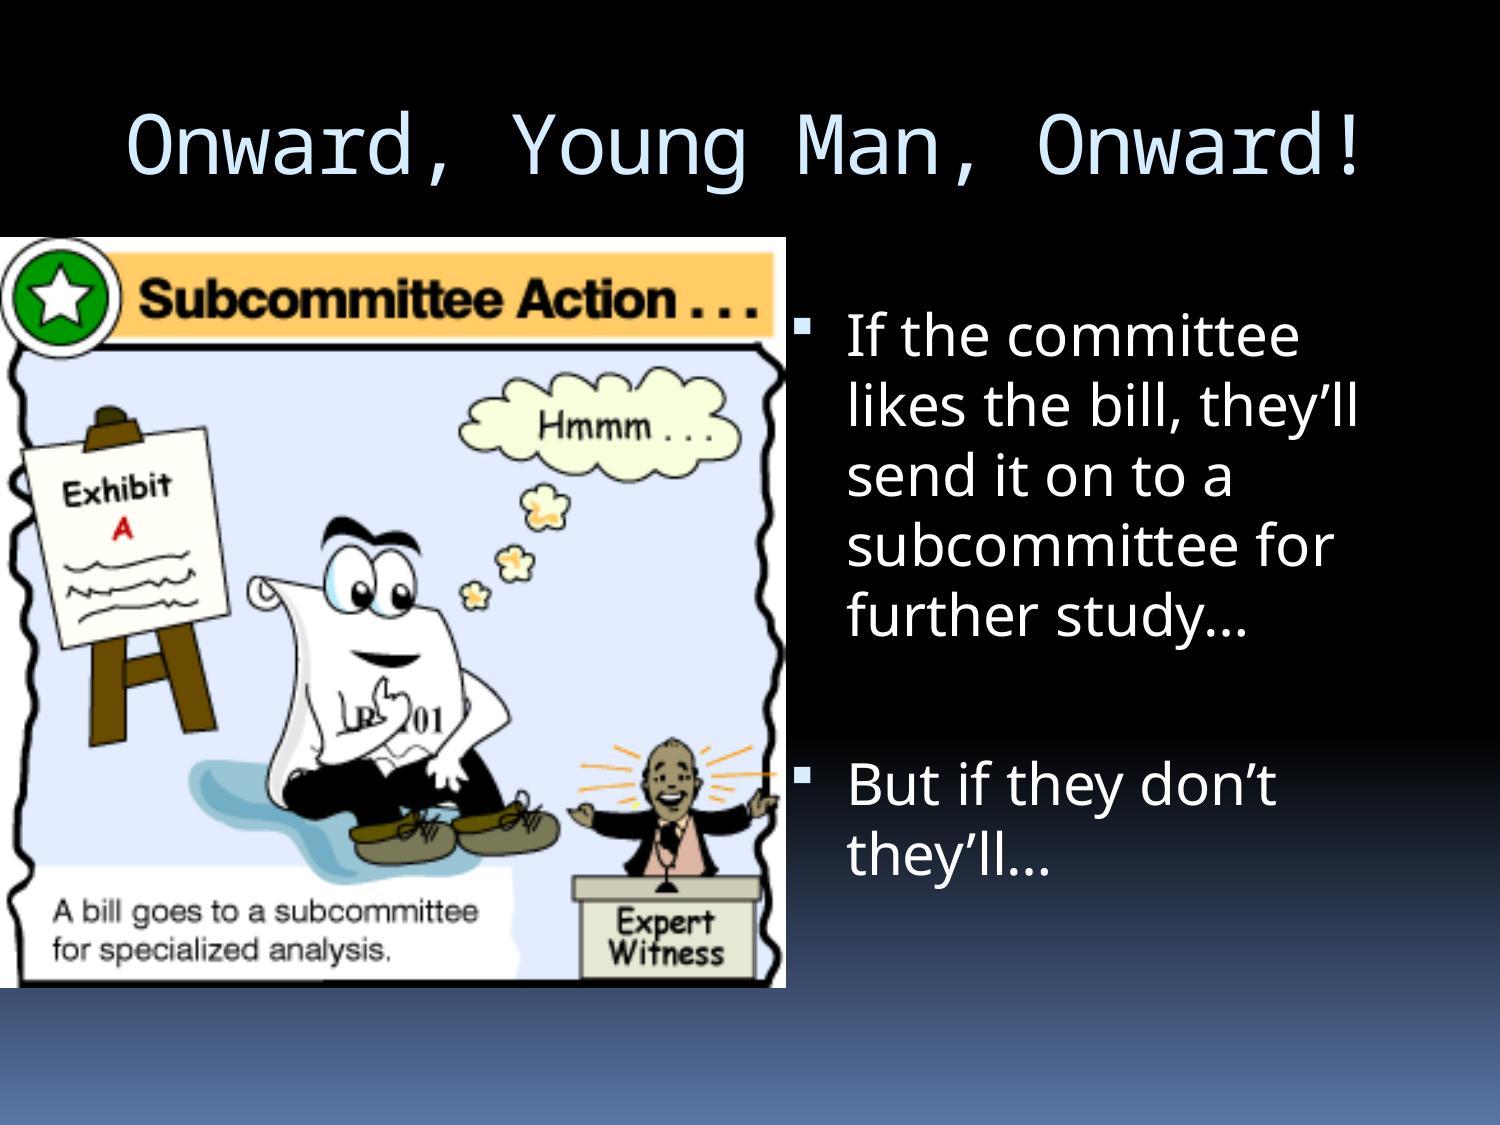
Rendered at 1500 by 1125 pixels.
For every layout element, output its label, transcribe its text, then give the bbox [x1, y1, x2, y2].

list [0, 236, 787, 988]
title Onward, Young Man, Onward! [75, 83, 1425, 234]
list If the committee likes the bill, they’ll send it on to a subcommittee for further study… But if they don’t they’ll… [763, 290, 1427, 1033]
